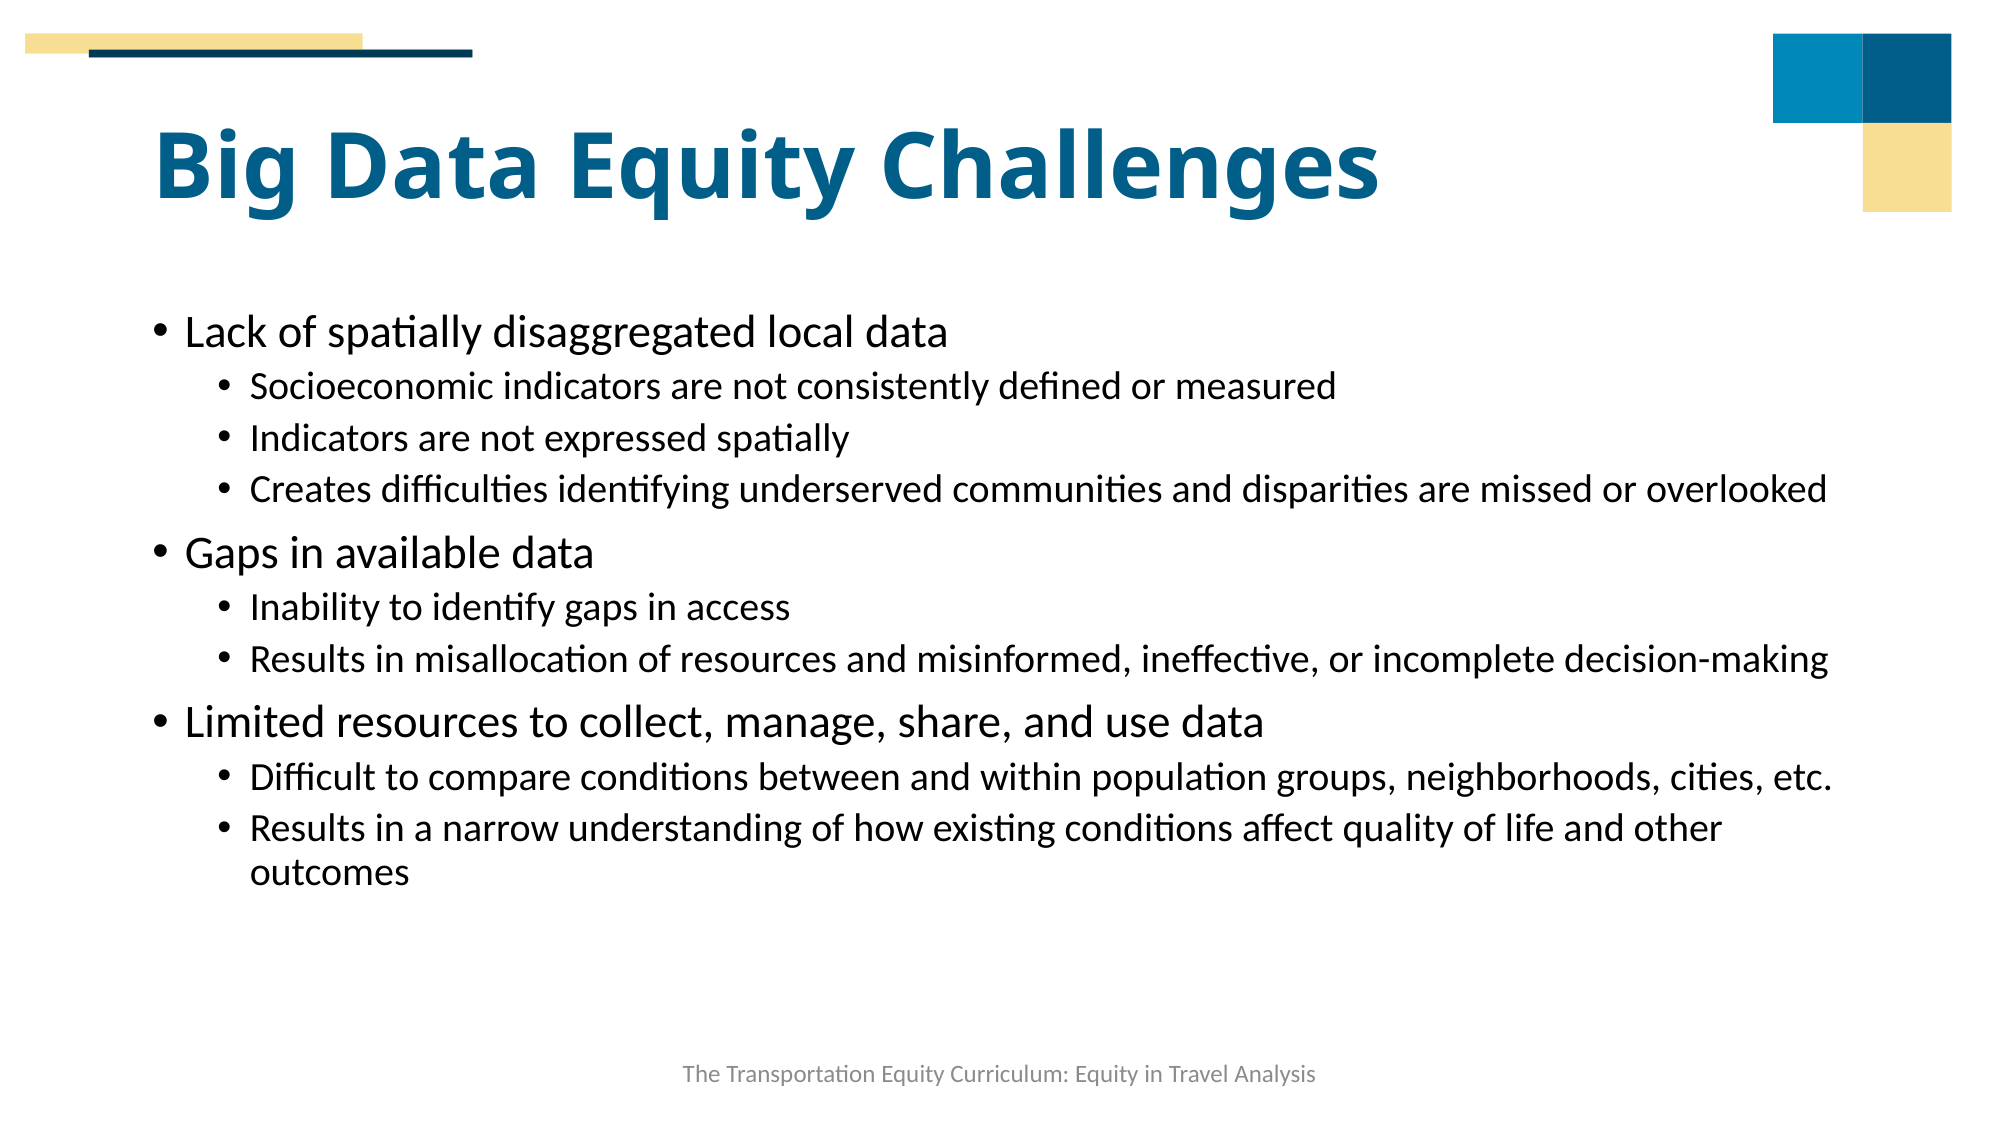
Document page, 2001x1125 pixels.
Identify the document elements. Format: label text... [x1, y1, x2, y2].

footer The Transportation Equity Curriculum: Equity in Travel Analysis [662, 1042, 1338, 1103]
title Big Data Equity Challenges [137, 59, 1863, 278]
list Lack of spatially disaggregated local data Socioeconomic indicators are not consistently defined or measured Indicators are not expressed spatially Creates difficulties identifying underserved communities and disparities are missed or overlooked Gaps in available data Inability to identify gaps in access Results in misallocation of resources and misinformed, ineffective, or incomplete decision-making Limited resources to collect, manage, share, and use data Difficult to compare conditions between and within population groups, neighborhoods, cities, etc. Results in a narrow understanding of how existing conditions affect quality of life and other outcomes [137, 299, 1863, 1014]
